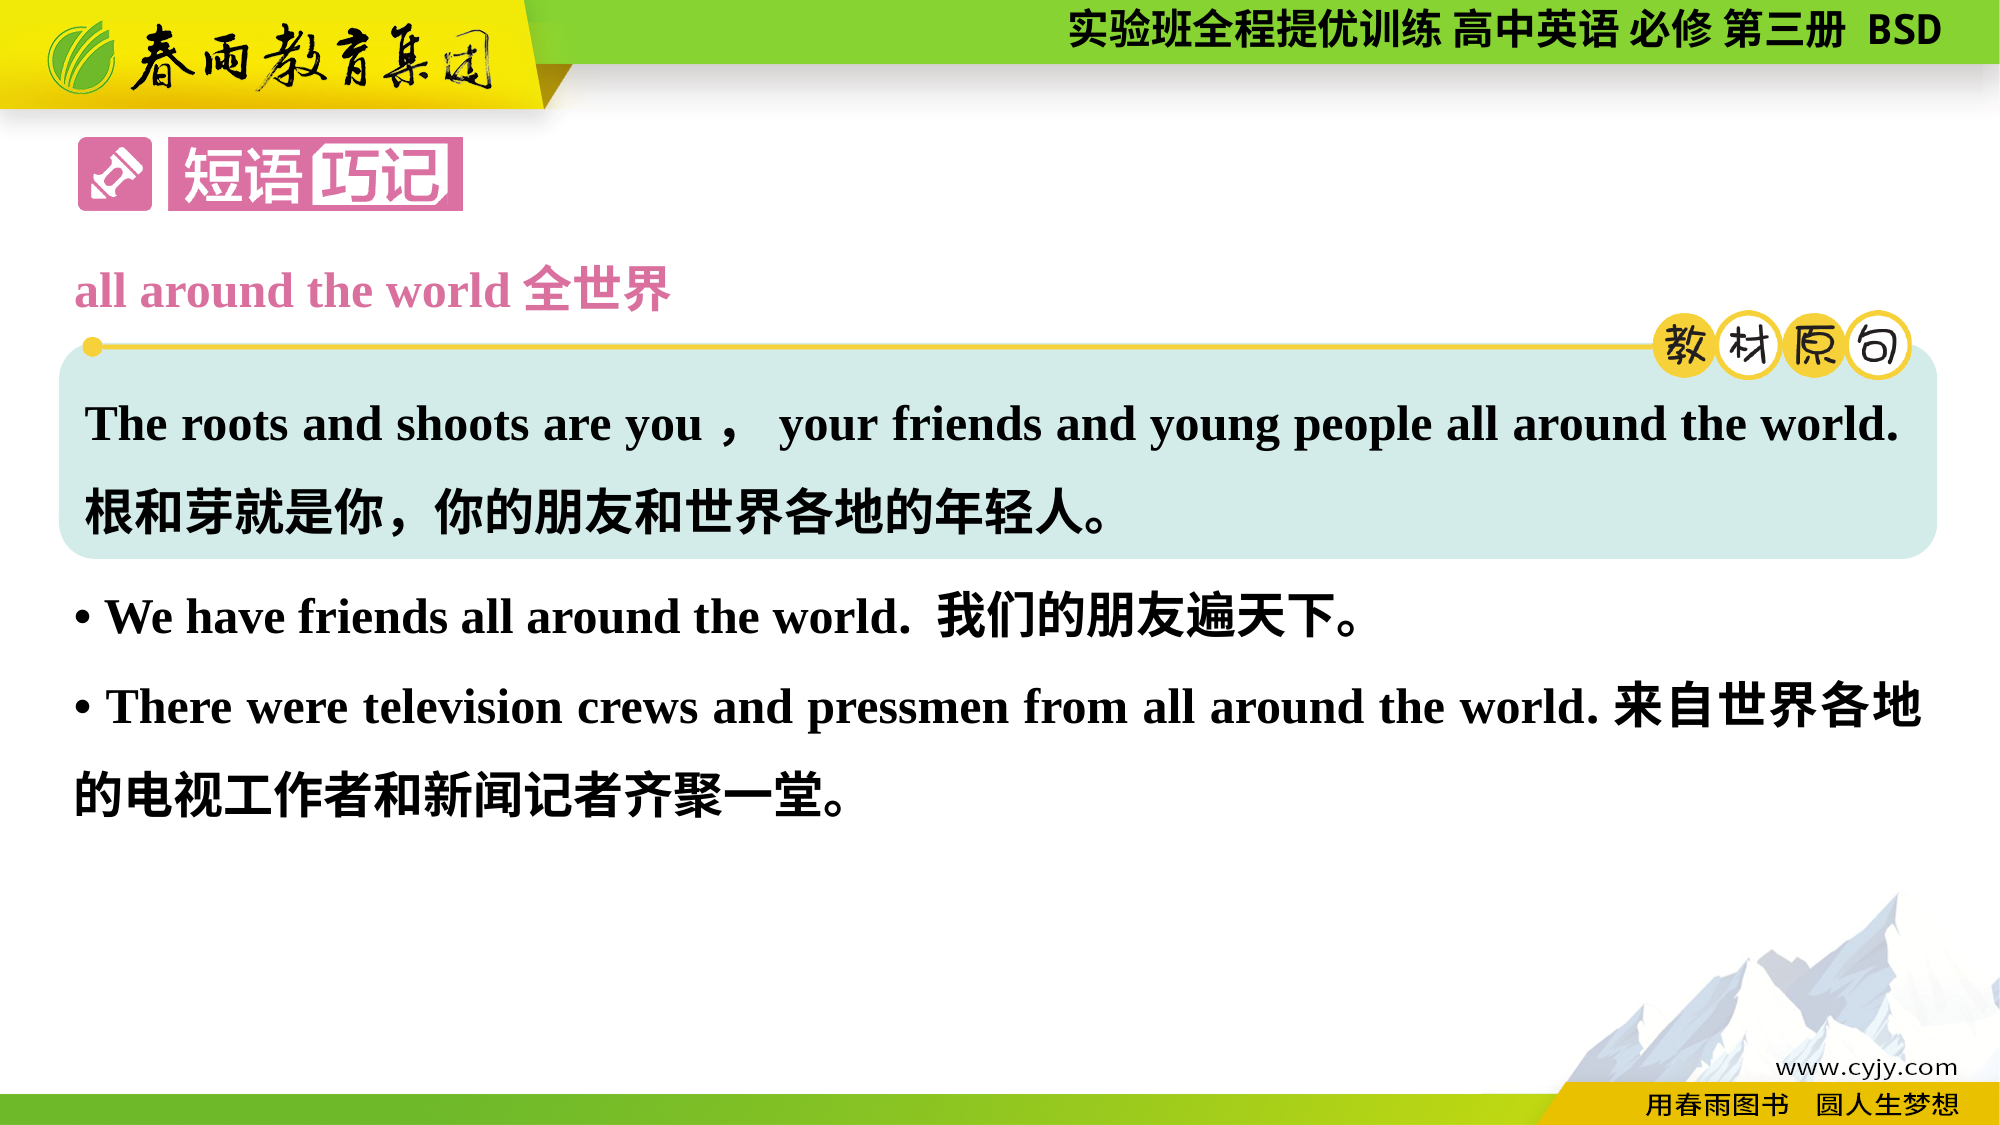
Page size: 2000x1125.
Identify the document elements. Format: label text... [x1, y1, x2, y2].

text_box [82, 310, 1912, 410]
list all around the world全世界 [59, 220, 1944, 315]
text_box • We have friends all around the world. 我们的朋友遍天下。 • There were television crews and pressmen from all around the world.来自世界各地的电视工作者和新闻记者齐聚一堂。 [59, 546, 1938, 832]
text_box The roots and shoots are you，your friends and young people all around the world.根和芽就是你，你的朋友和世界各地的年轻人。 [58, 348, 1938, 546]
picture [0, 0, 2000, 1125]
